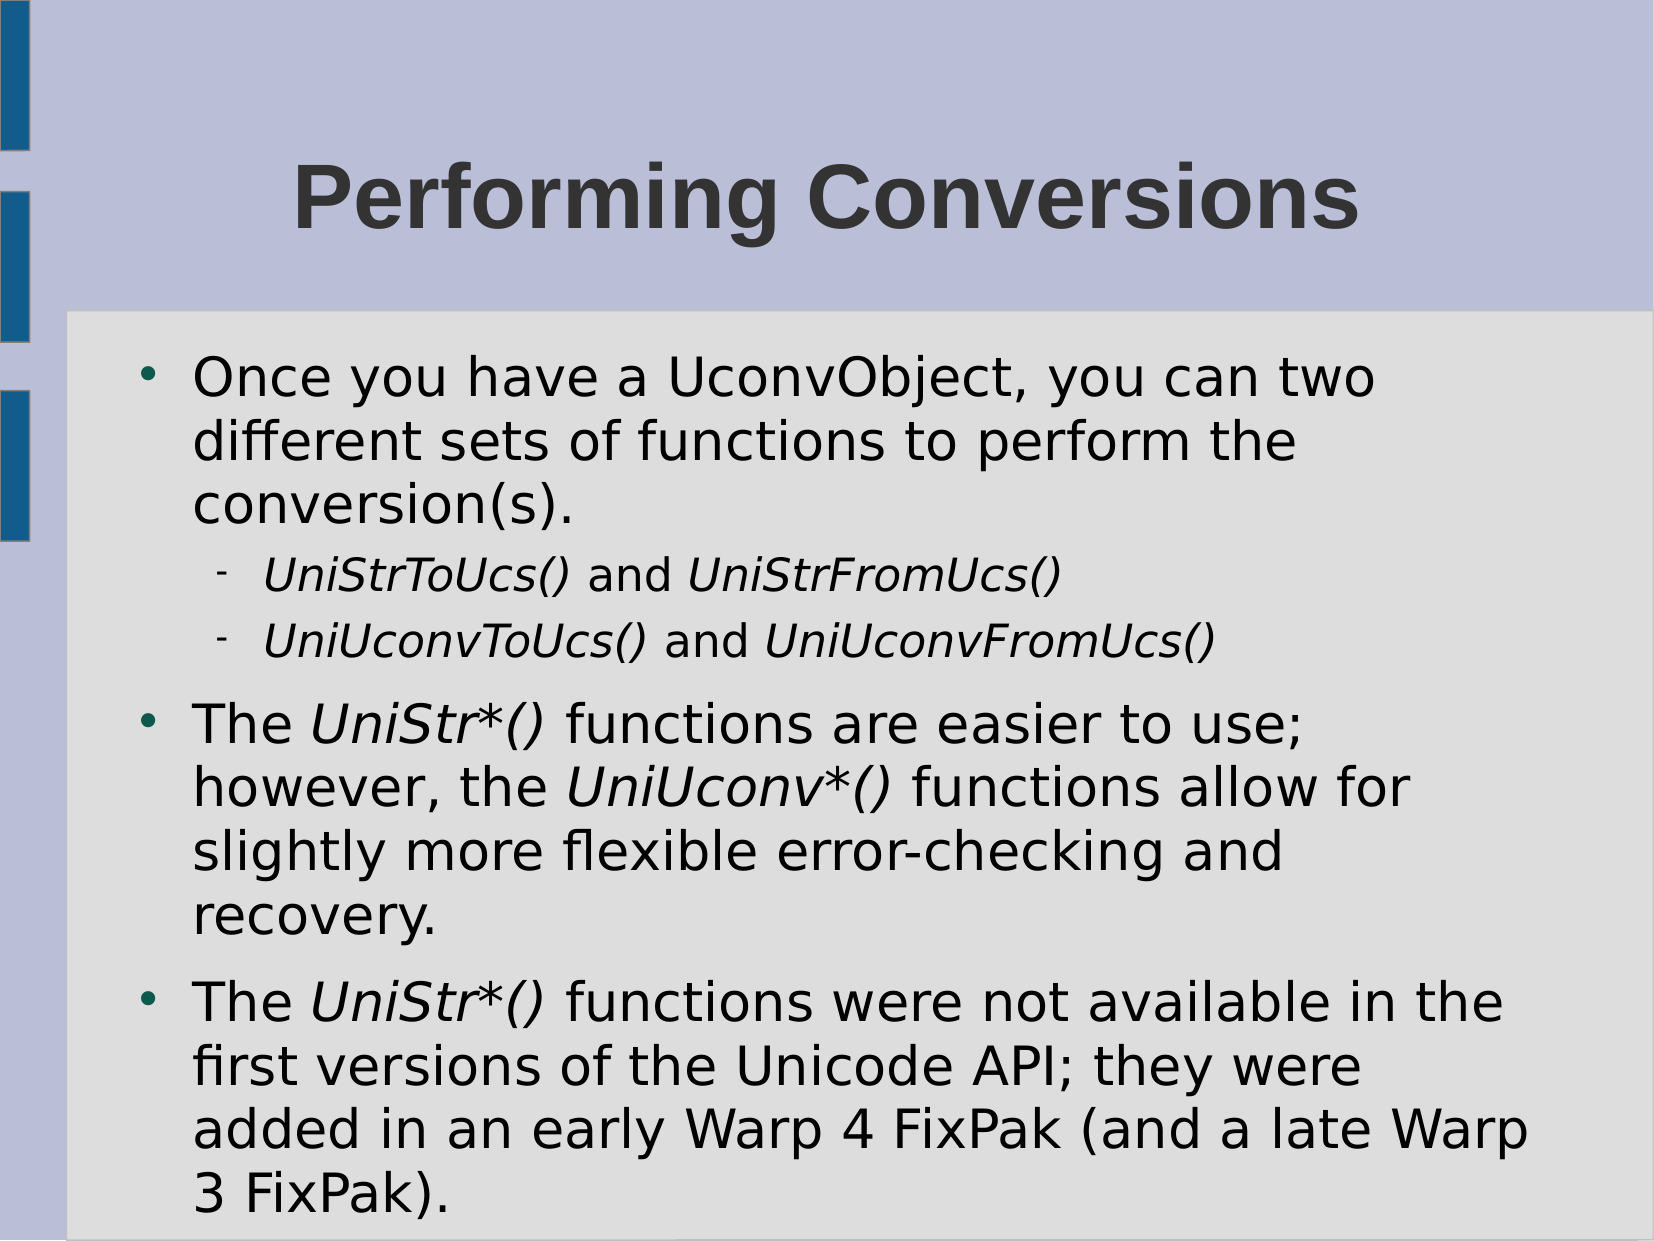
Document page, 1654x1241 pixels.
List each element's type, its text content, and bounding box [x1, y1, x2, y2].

title Performing Conversions [121, 91, 1534, 299]
list Once you have a UconvObject, you can two different sets of functions to perform the conversion(s). UniStrToUcs() and UniStrFromUcs() UniUconvToUcs() and UniUconvFromUcs() The UniStr*() functions are easier to use; however, the UniUconv*() functions allow for slightly more flexible error-checking and recovery. The UniStr*() functions were not available in the first versions of the Unicode API; they were added in an early Warp 4 FixPak (and a late Warp 3 FixPak). [121, 344, 1534, 1216]
